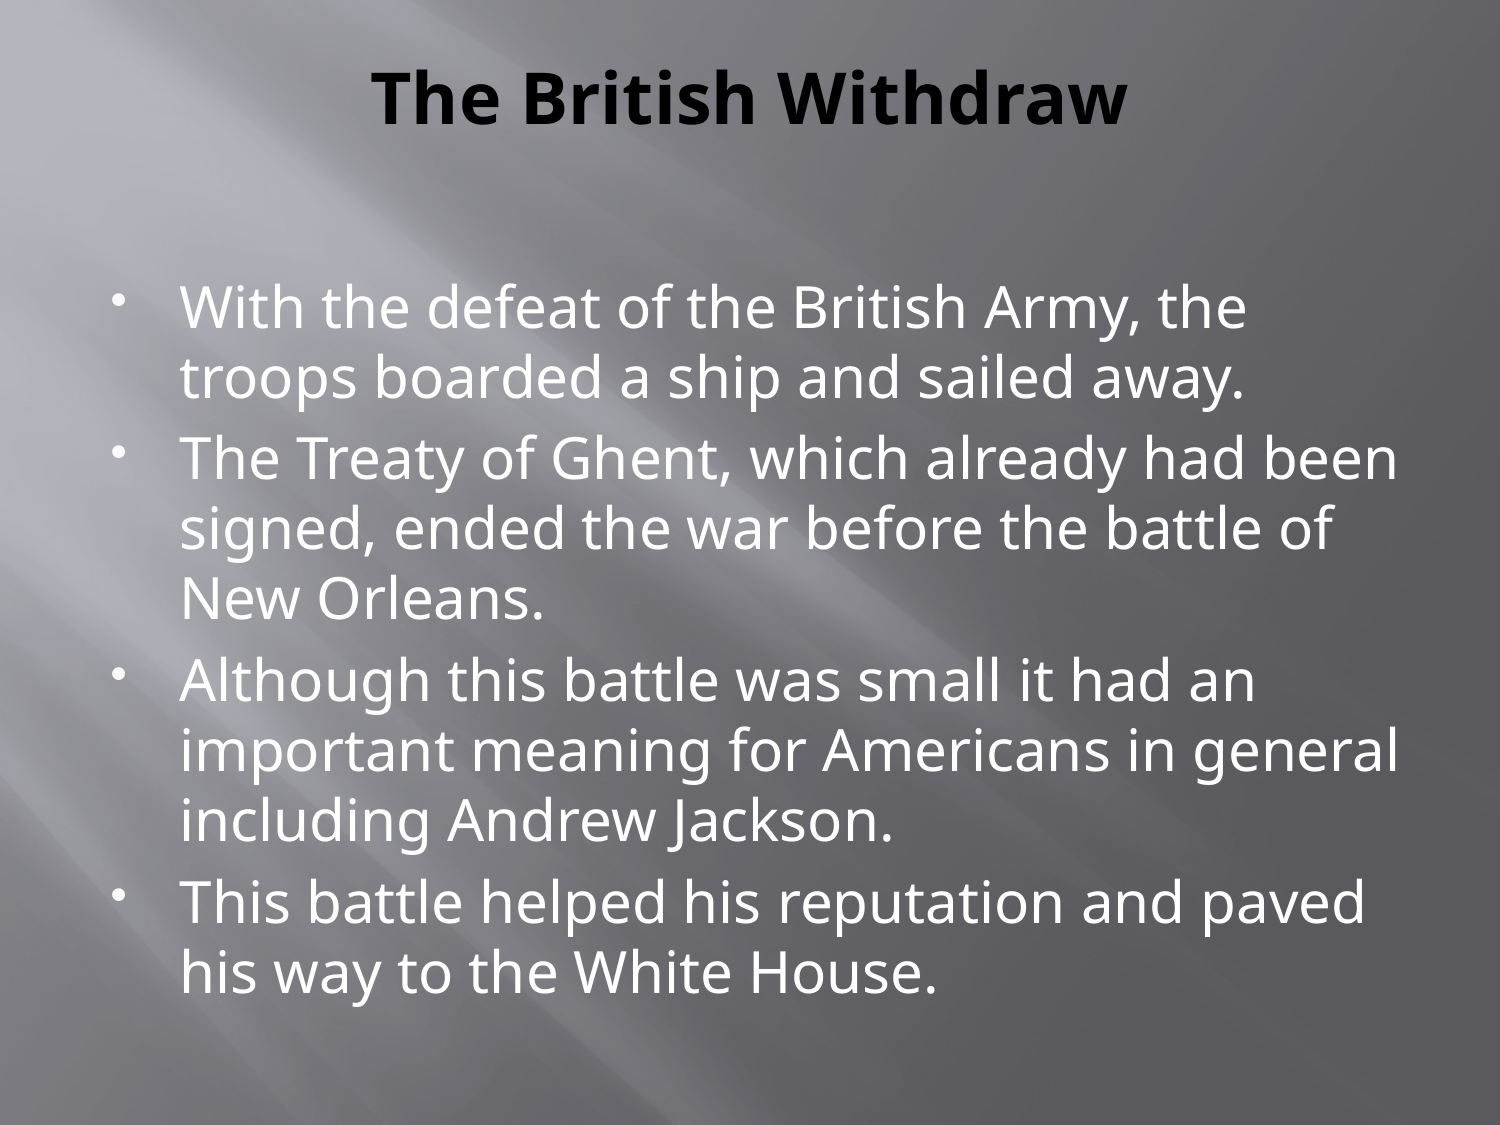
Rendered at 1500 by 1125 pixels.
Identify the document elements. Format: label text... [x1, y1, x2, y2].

title The British Withdraw [75, 45, 1425, 233]
list With the defeat of the British Army, the troops boarded a ship and sailed away. The Treaty of Ghent, which already had been signed, ended the war before the battle of New Orleans. Although this battle was small it had an important meaning for Americans in general including Andrew Jackson. This battle helped his reputation and paved his way to the White House. [75, 262, 1425, 1035]
